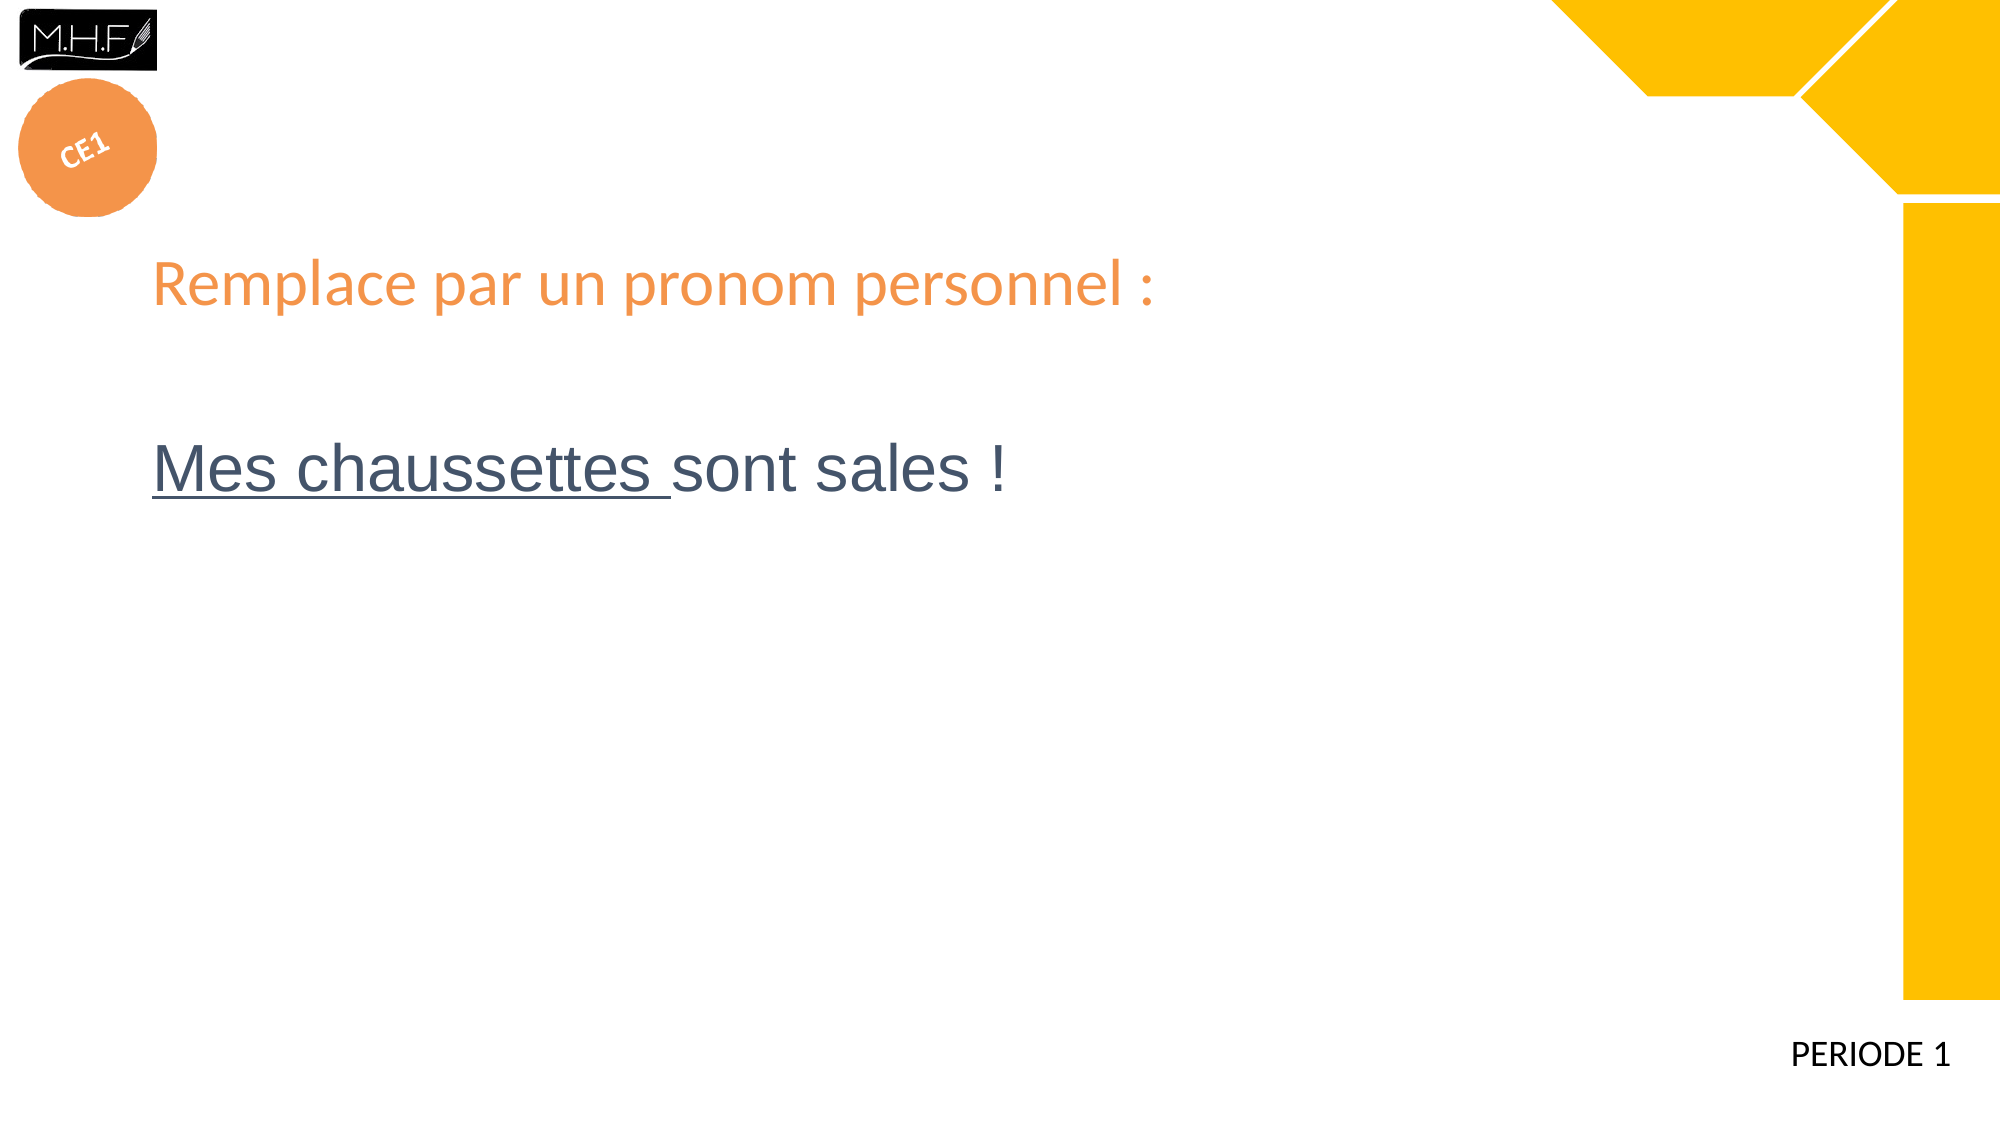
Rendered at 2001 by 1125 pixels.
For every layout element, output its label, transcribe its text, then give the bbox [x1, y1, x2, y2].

list Remplace par un pronom personnel : Mes chaussettes sont sales ! [137, 240, 1863, 1014]
text_box [1549, 0, 1892, 98]
text_box PERIODE 1 [1362, 1021, 1967, 1082]
text_box [1902, 202, 2000, 1001]
picture [16, 7, 157, 74]
picture [18, 78, 157, 218]
text_box [1799, 0, 2000, 196]
